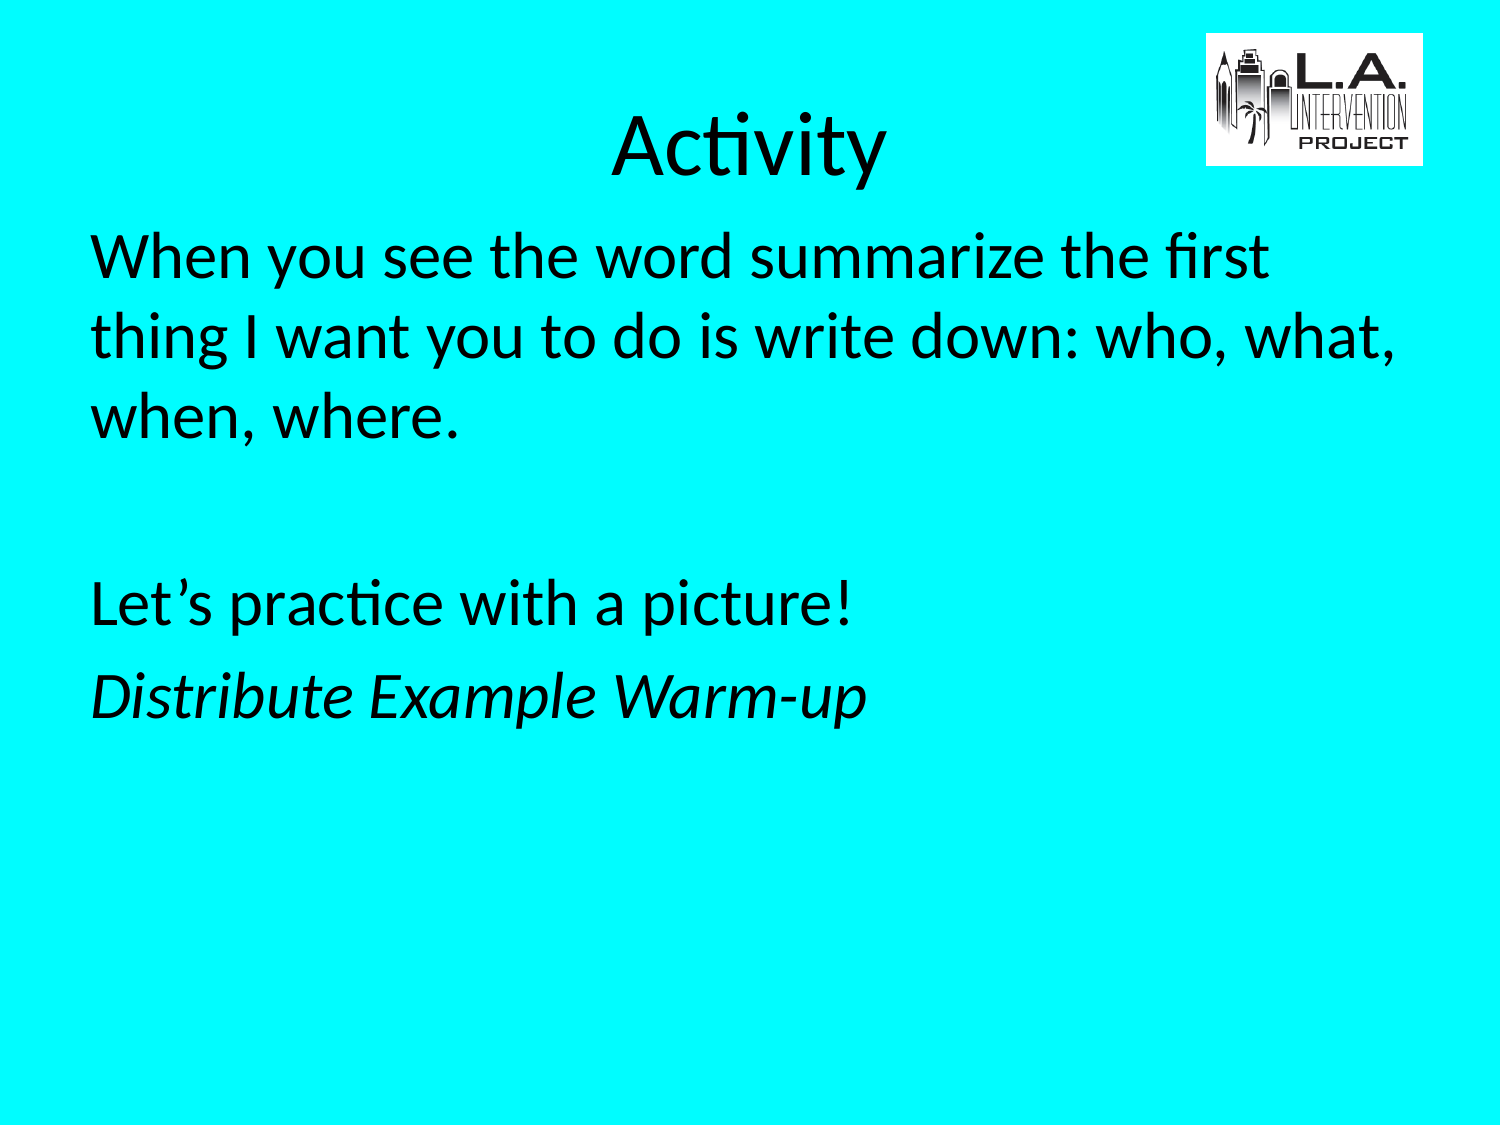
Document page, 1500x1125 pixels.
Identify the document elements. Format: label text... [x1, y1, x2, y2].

picture [1206, 32, 1424, 167]
list When you see the word summarize the first thing I want you to do is write down: who, what, when, where. Let’s practice with a picture! Distribute Example Warm-up [75, 204, 1425, 1005]
title Activity [75, 45, 1425, 204]
